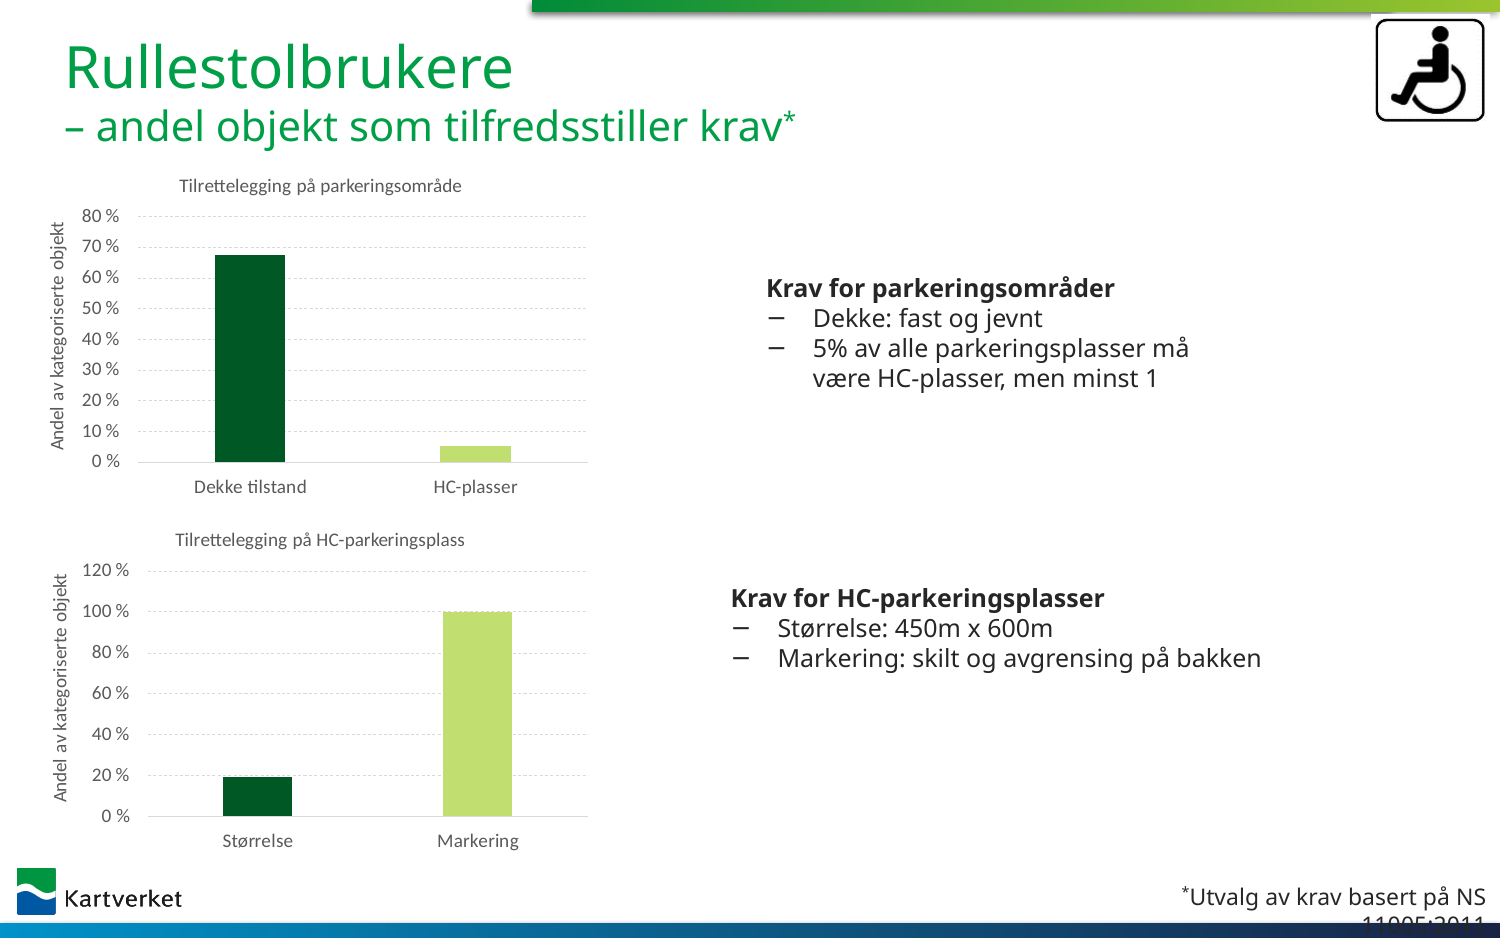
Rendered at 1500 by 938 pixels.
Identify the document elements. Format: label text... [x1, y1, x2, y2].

picture [41, 166, 599, 505]
text_box Krav for HC-parkeringsplasser Størrelse: 450m x 600m Markering: skilt og avgrensing på bakken [715, 574, 1278, 680]
text_box Krav for parkeringsområder Dekke: fast og jevnt 5% av alle parkeringsplasser må være HC-plasser, men minst 1 [751, 264, 1232, 400]
picture [1371, 13, 1491, 127]
picture [41, 520, 599, 859]
text_box Rullestolbrukere – andel objekt som tilfredsstiller krav* [49, 23, 1431, 158]
text_box *Utvalg av krav basert på NS 11005:2011 [1068, 873, 1500, 938]
